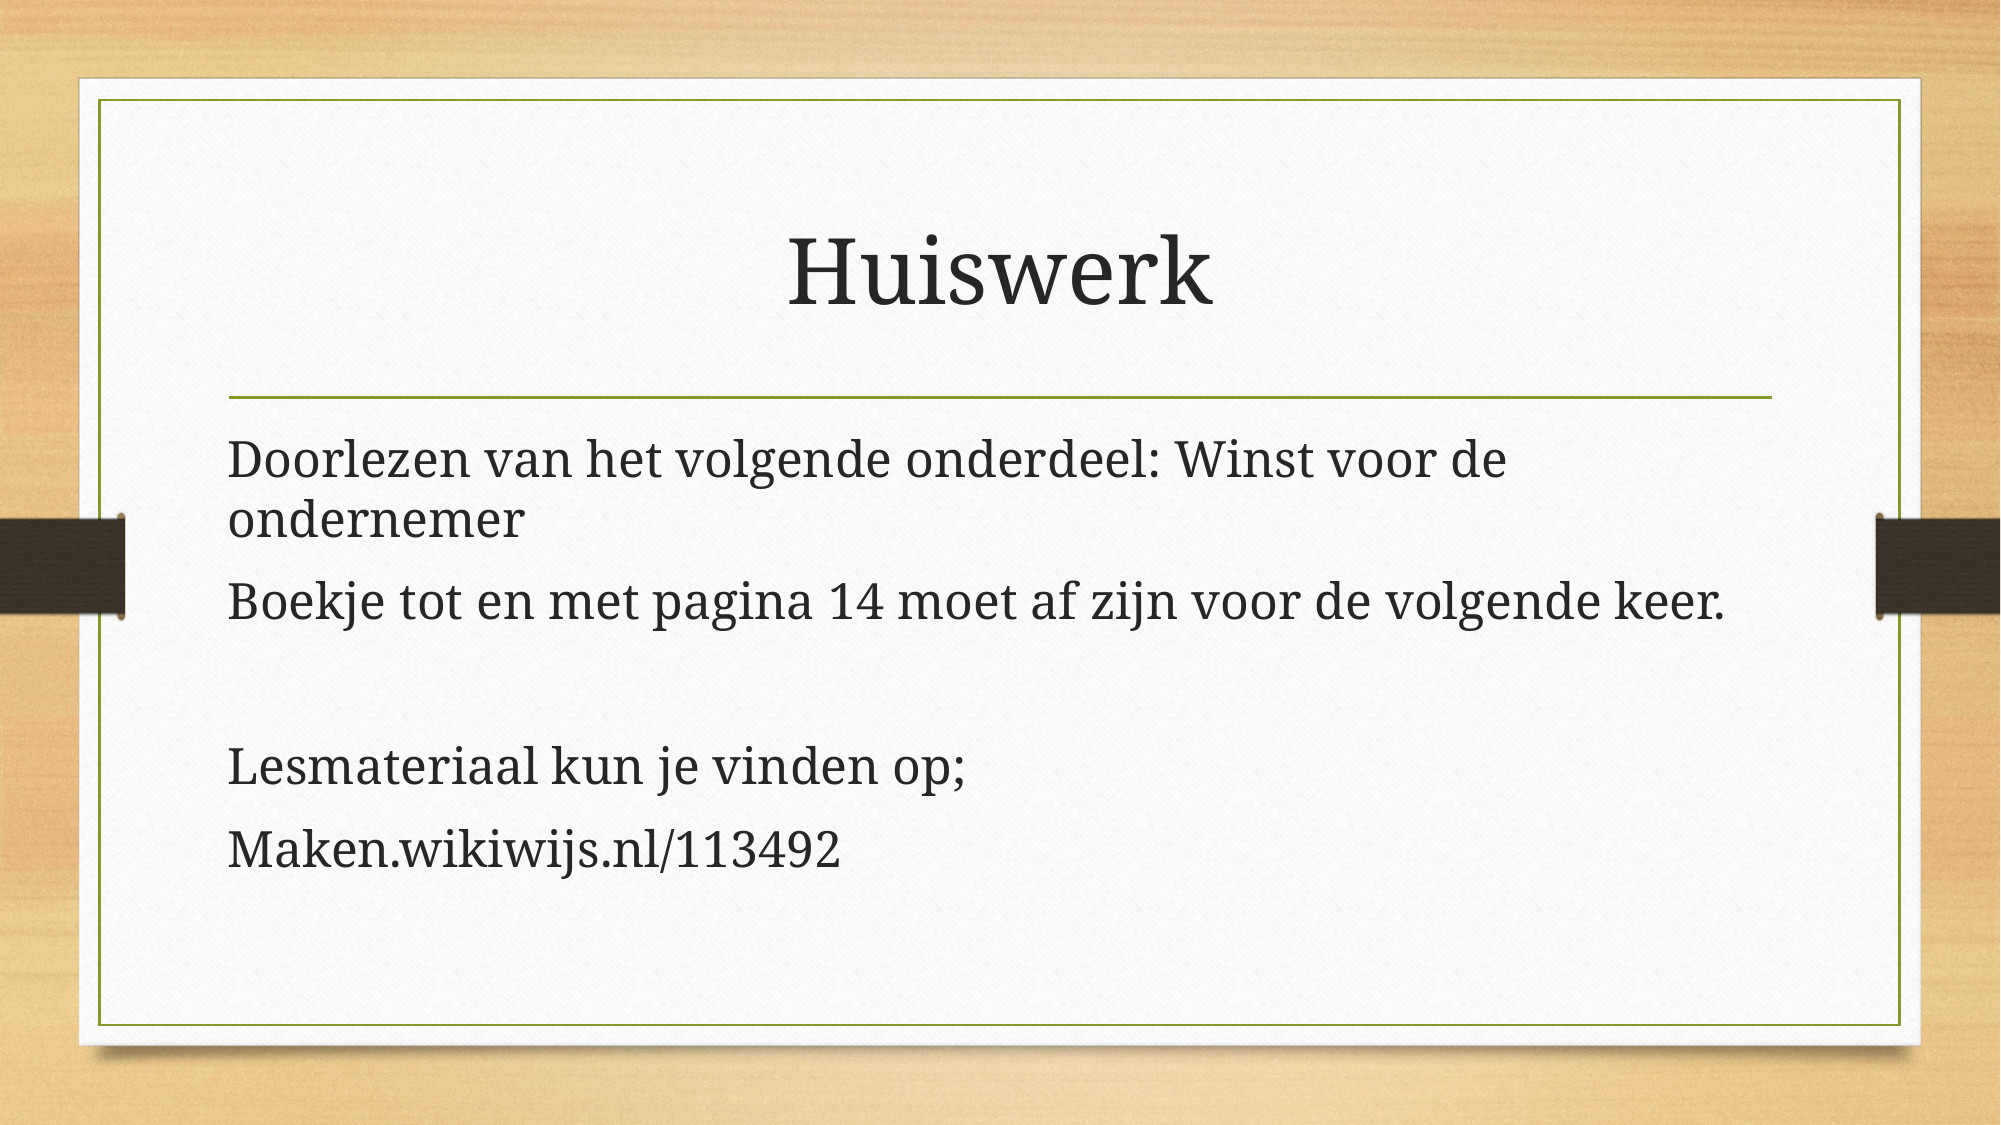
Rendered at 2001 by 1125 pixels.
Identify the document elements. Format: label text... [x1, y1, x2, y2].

picture [0, 0, 2001, 1125]
title Huiswerk [212, 161, 1788, 375]
list Doorlezen van het volgende onderdeel: Winst voor de ondernemer Boekje tot en met pagina 14 moet af zijn voor de volgende keer. Lesmateriaal kun je vinden op; Maken.wikiwijs.nl/113492 [212, 419, 1788, 964]
